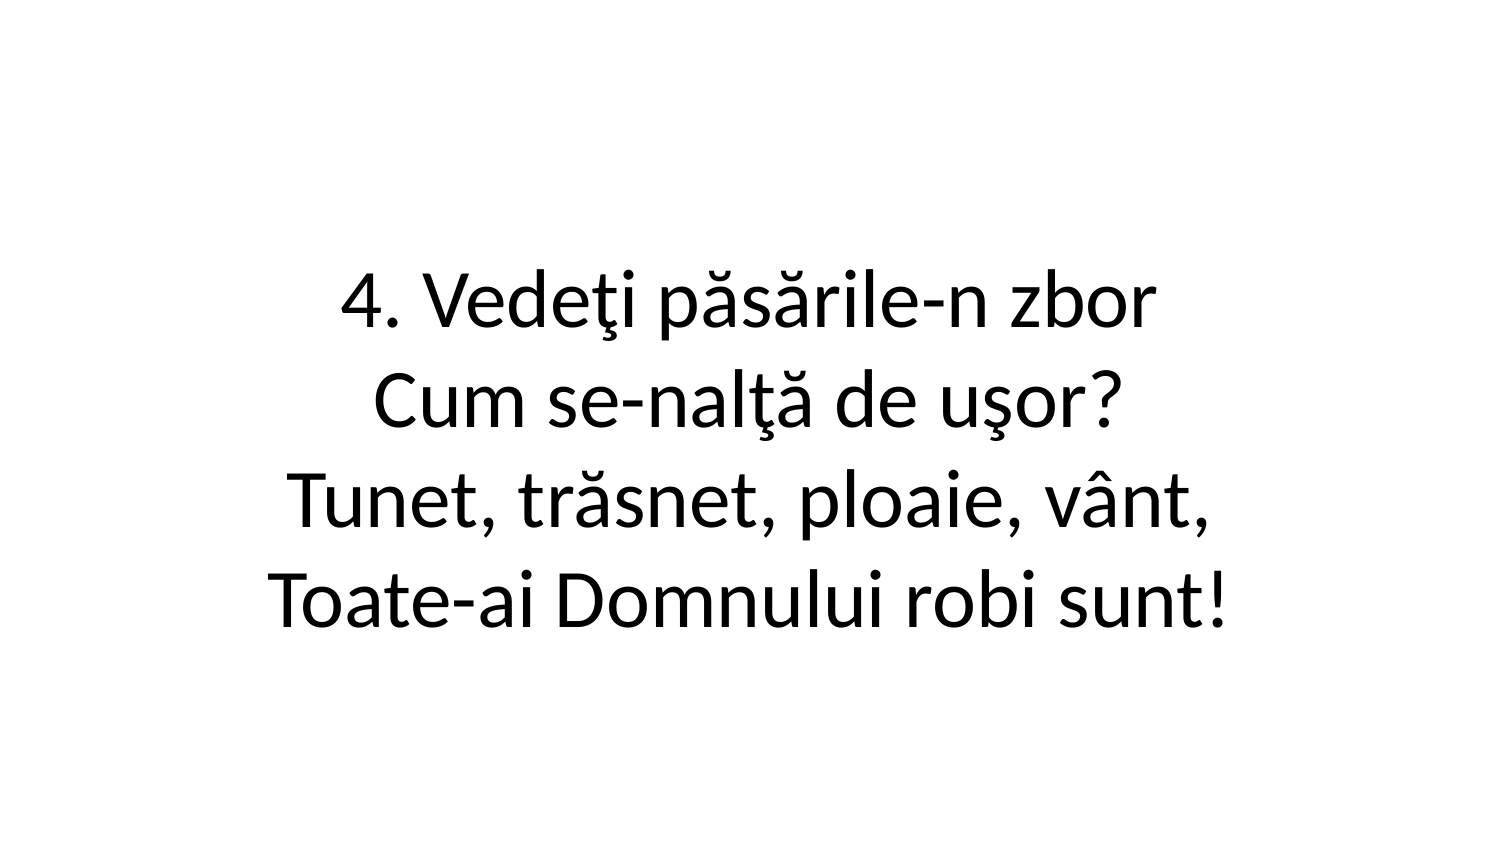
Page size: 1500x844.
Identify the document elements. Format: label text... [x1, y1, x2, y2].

text_box 4. Vedeţi păsările-n zbor Cum se-nalţă de uşor? Tunet, trăsnet, ploaie, vânt, Toate-ai Domnului robi sunt! [252, 192, 1248, 652]
